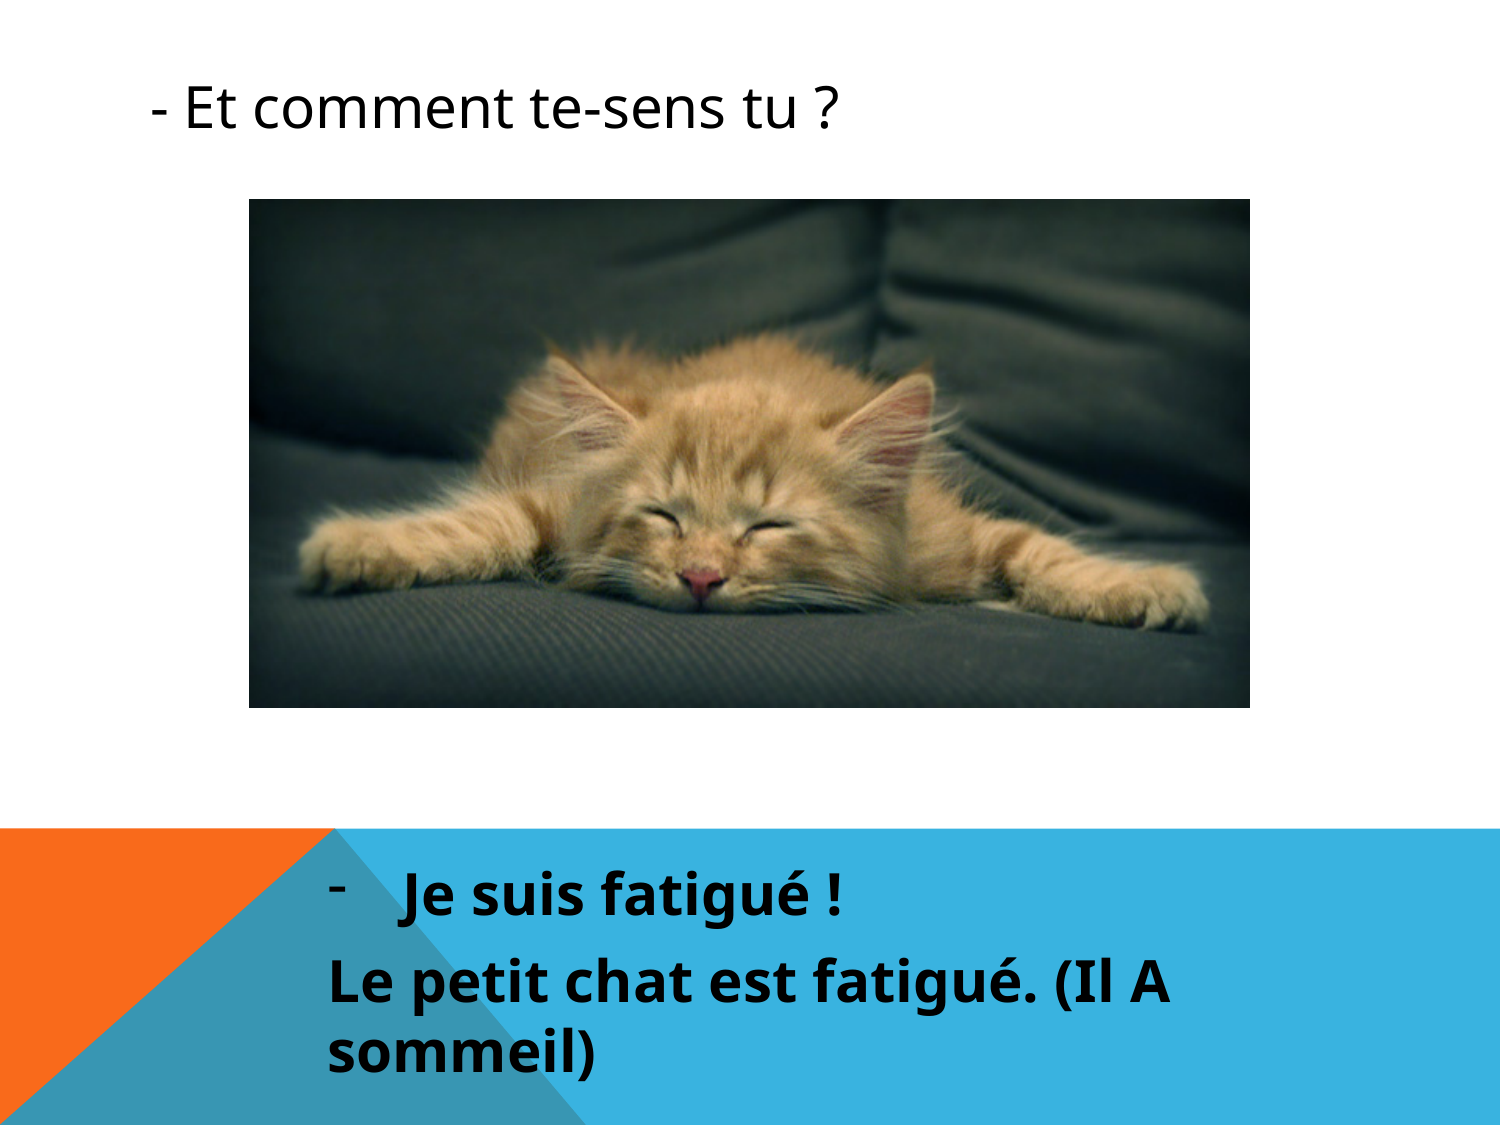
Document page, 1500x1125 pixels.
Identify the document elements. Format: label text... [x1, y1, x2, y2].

picture [249, 199, 1251, 709]
title - Et comment te-sens tu ? [135, 60, 1369, 150]
list Je suis fatigué ! Le petit chat est fatigué. (Il A sommeil) [312, 849, 1450, 1125]
